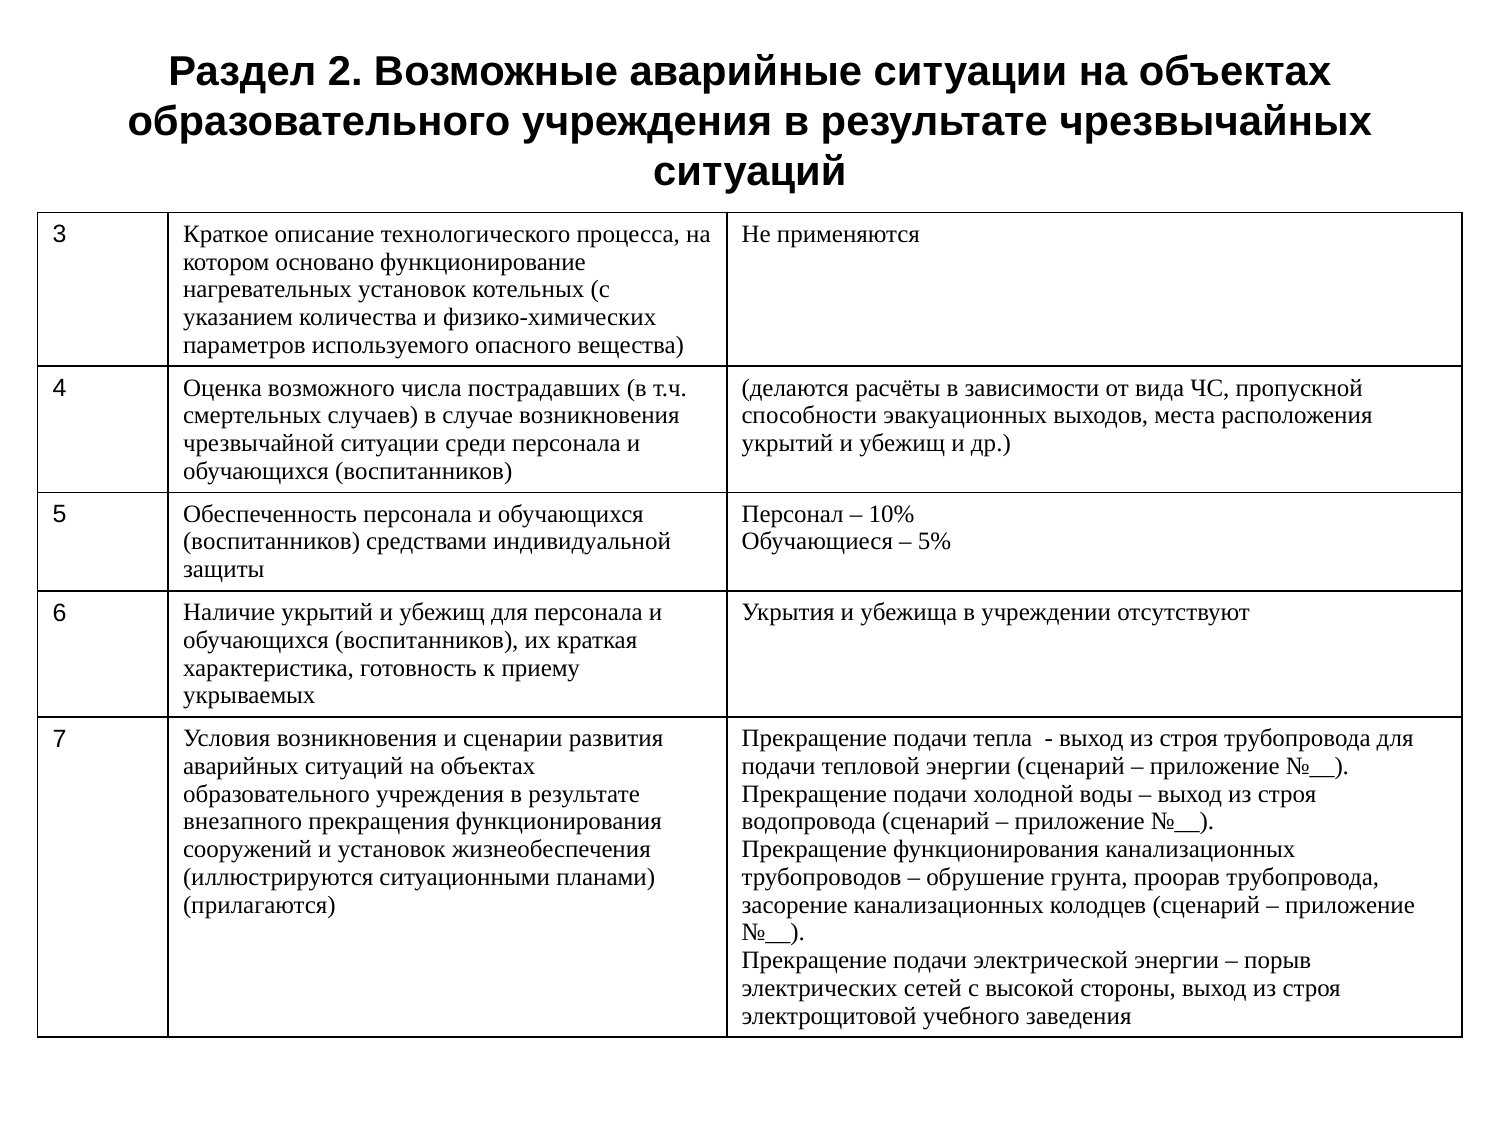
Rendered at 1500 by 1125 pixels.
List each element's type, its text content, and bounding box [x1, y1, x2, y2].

table_cell 4 [38, 367, 167, 492]
table_cell Оценка возможного числа пострадавших (в т.ч. смертельных случаев) в случае возникновения чрезвычайной ситуации среди персонала и обучающихся (воспитанников) [169, 367, 726, 492]
table_header Не применяются [728, 213, 1461, 365]
table_cell 6 [38, 592, 167, 716]
table_cell Укрытия и убежища в учреждении отсутствуют [728, 592, 1461, 716]
table_cell (делаются расчёты в зависимости от вида ЧС, пропускной способности эвакуационных выходов, места расположения укрытий и убежищ и др.) [728, 367, 1461, 492]
table_cell Прекращение подачи тепла - выход из строя трубопровода для подачи тепловой энергии (сценарий – приложение №__). Прекращение подачи холодной воды – выход из строя водопровода (сценарий – приложение №__). Прекращение функционирования канализационных трубопроводов – обрушение грунта, проорав трубопровода, засорение канализационных колодцев (сценарий – приложение №__). Прекращение подачи электрической энергии – порыв электрических сетей с высокой стороны, выход из строя электрощитовой учебного заведения [728, 718, 1461, 1036]
table_cell Обеспеченность персонала и обучающихся (воспитанников) средствами индивидуальной защиты [169, 493, 726, 590]
table_cell Условия возникновения и сценарии развития аварийных ситуаций на объектах образовательного учреждения в результате внезапного прекращения функционирования сооружений и установок жизнеобеспечения (иллюстрируются ситуационными планами) (прилагаются) [169, 718, 726, 1036]
table_header Краткое описание технологического процесса, на котором основано функционирование нагревательных установок котельных (с указанием количества и физико-химических параметров используемого опасного вещества) [169, 213, 726, 365]
table_cell Персонал – 10% Обучающиеся – 5% [728, 493, 1461, 590]
table_header 3 [38, 213, 167, 365]
table_cell 5 [38, 493, 167, 590]
table_cell 7 [38, 718, 167, 1036]
title Раздел 2. Возможные аварийные ситуации на объектах образовательного учреждения в результате чрезвычайных ситуаций [74, 24, 1426, 212]
table_cell Наличие укрытий и убежищ для персонала и обучающихся (воспитанников), их краткая характеристика, готовность к приему укрываемых [169, 592, 726, 716]
